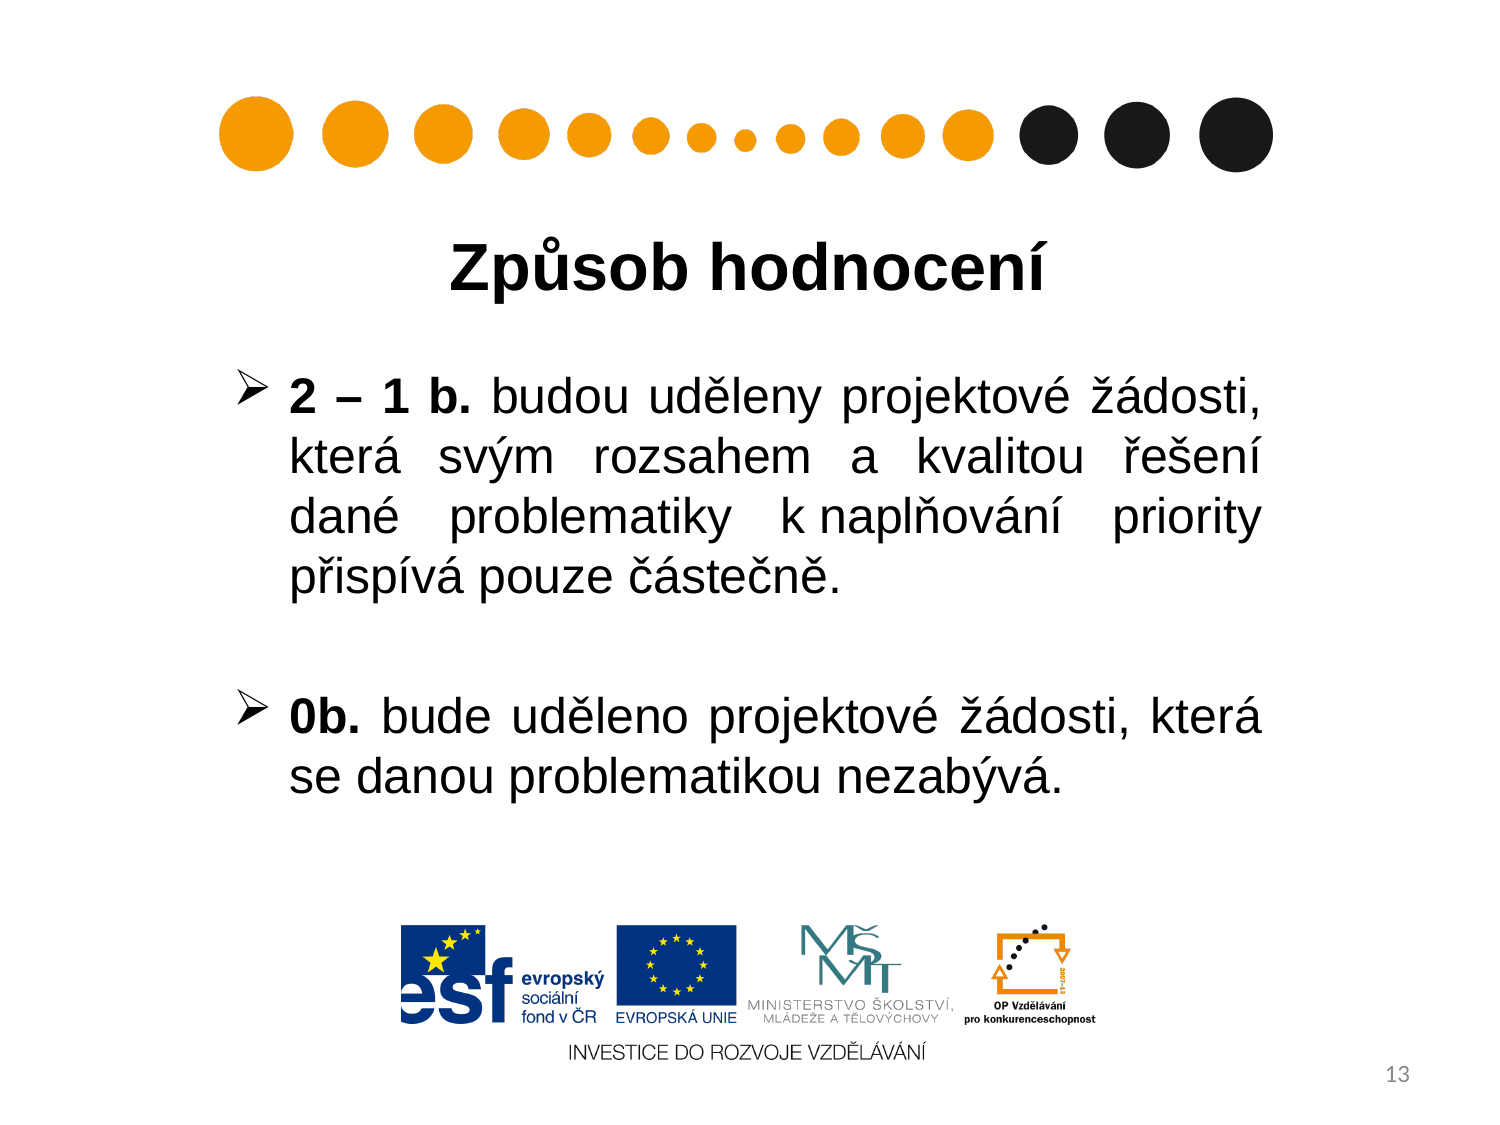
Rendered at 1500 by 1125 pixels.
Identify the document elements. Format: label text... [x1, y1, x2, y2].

slide_number 13 [1074, 1042, 1425, 1103]
picture [215, 93, 1275, 176]
picture [399, 922, 1100, 1061]
list 2 – 1 b. budou uděleny projektové žádosti, která svým rozsahem a kvalitou řešení dané problematiky k naplňování priority přispívá pouze částečně. 0b. bude uděleno projektové žádosti, která se danou problematikou nezabývá. [217, 356, 1278, 878]
title Způsob hodnocení [217, 206, 1278, 321]
